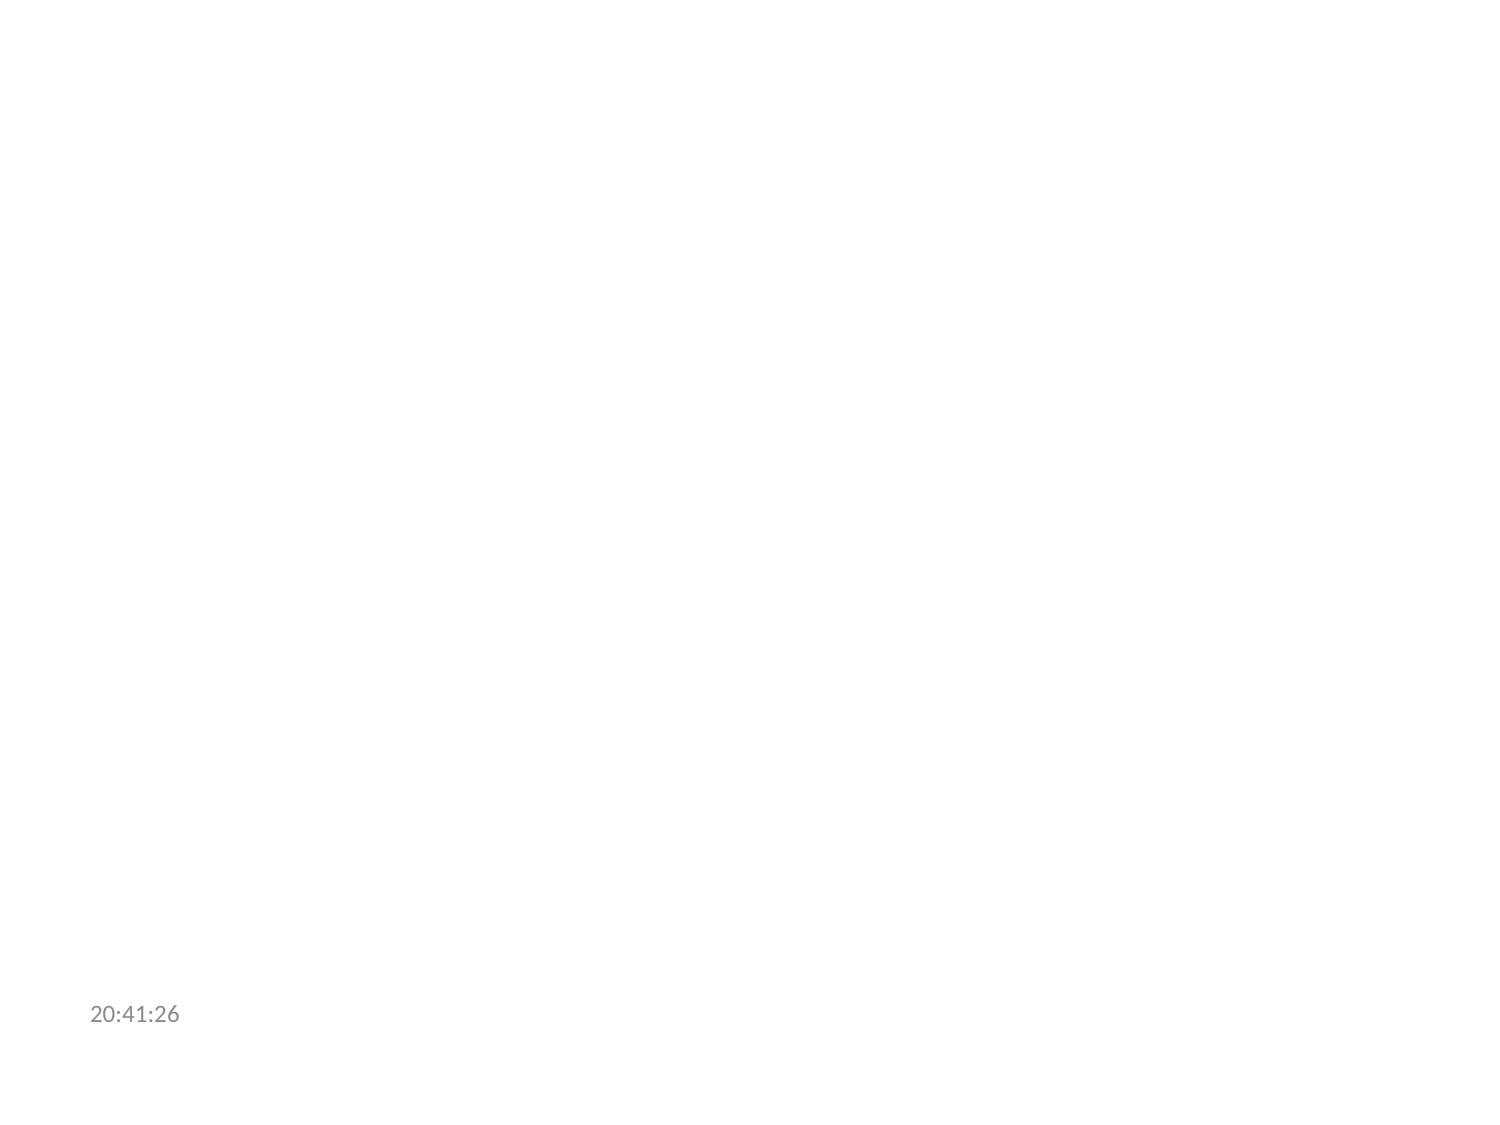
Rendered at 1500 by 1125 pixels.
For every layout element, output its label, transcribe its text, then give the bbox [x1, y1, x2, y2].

text_box 15:35:09 [75, 982, 425, 1043]
